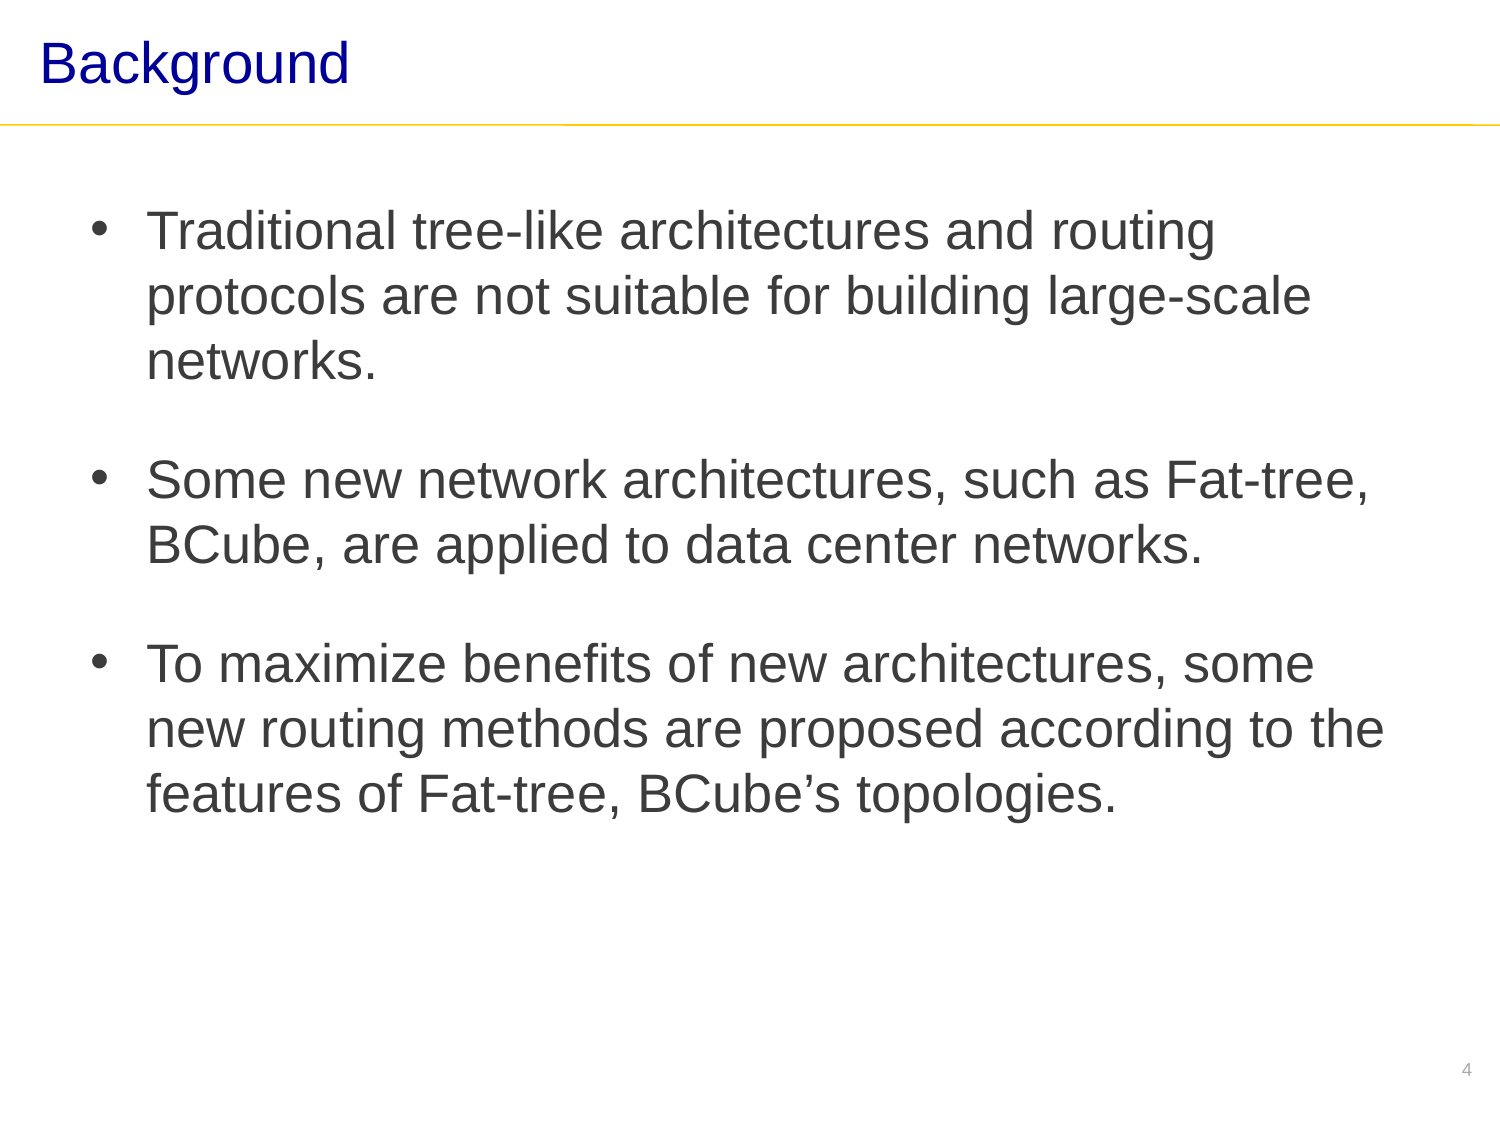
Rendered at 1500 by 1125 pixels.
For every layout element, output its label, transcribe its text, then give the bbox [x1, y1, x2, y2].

slide_number 4 [1446, 1049, 1500, 1088]
text_box Traditional tree-like architectures and routing protocols are not suitable for building large-scale networks. Some new network architectures, such as Fat-tree, BCube, are applied to data center networks. To maximize benefits of new architectures, some new routing methods are proposed according to the features of Fat-tree, BCube’s topologies. [74, 187, 1425, 906]
title Background [24, 23, 1288, 106]
